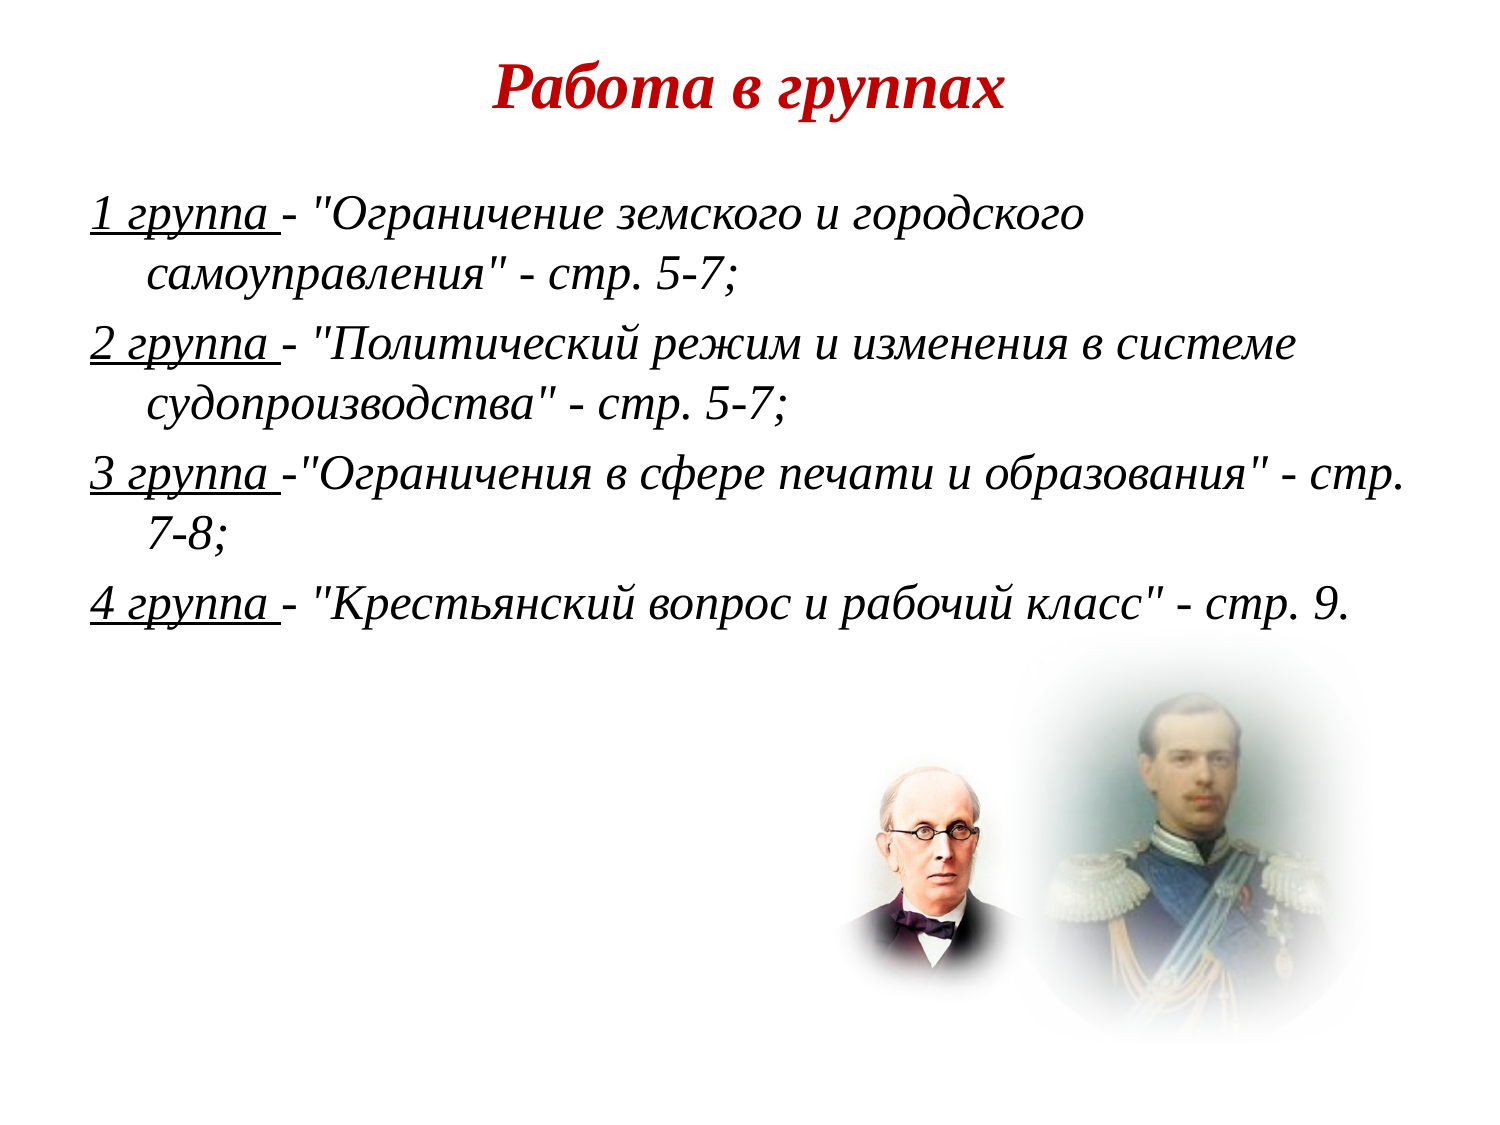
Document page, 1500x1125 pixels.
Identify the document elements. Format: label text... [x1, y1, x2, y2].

list 1 группа - "Ограничение земского и городского самоуправления" - стр. 5-7; 2 группа - "Политический режим и изменения в системе судопроизводства" - стр. 5-7; 3 группа -"Ограничения в сфере печати и образования" - стр. 7-8; 4 группа - "Крестьянский вопрос и рабочий класс" - стр. 9. [75, 171, 1425, 914]
picture [761, 620, 1383, 1102]
title Работа в группах [75, 0, 1425, 171]
